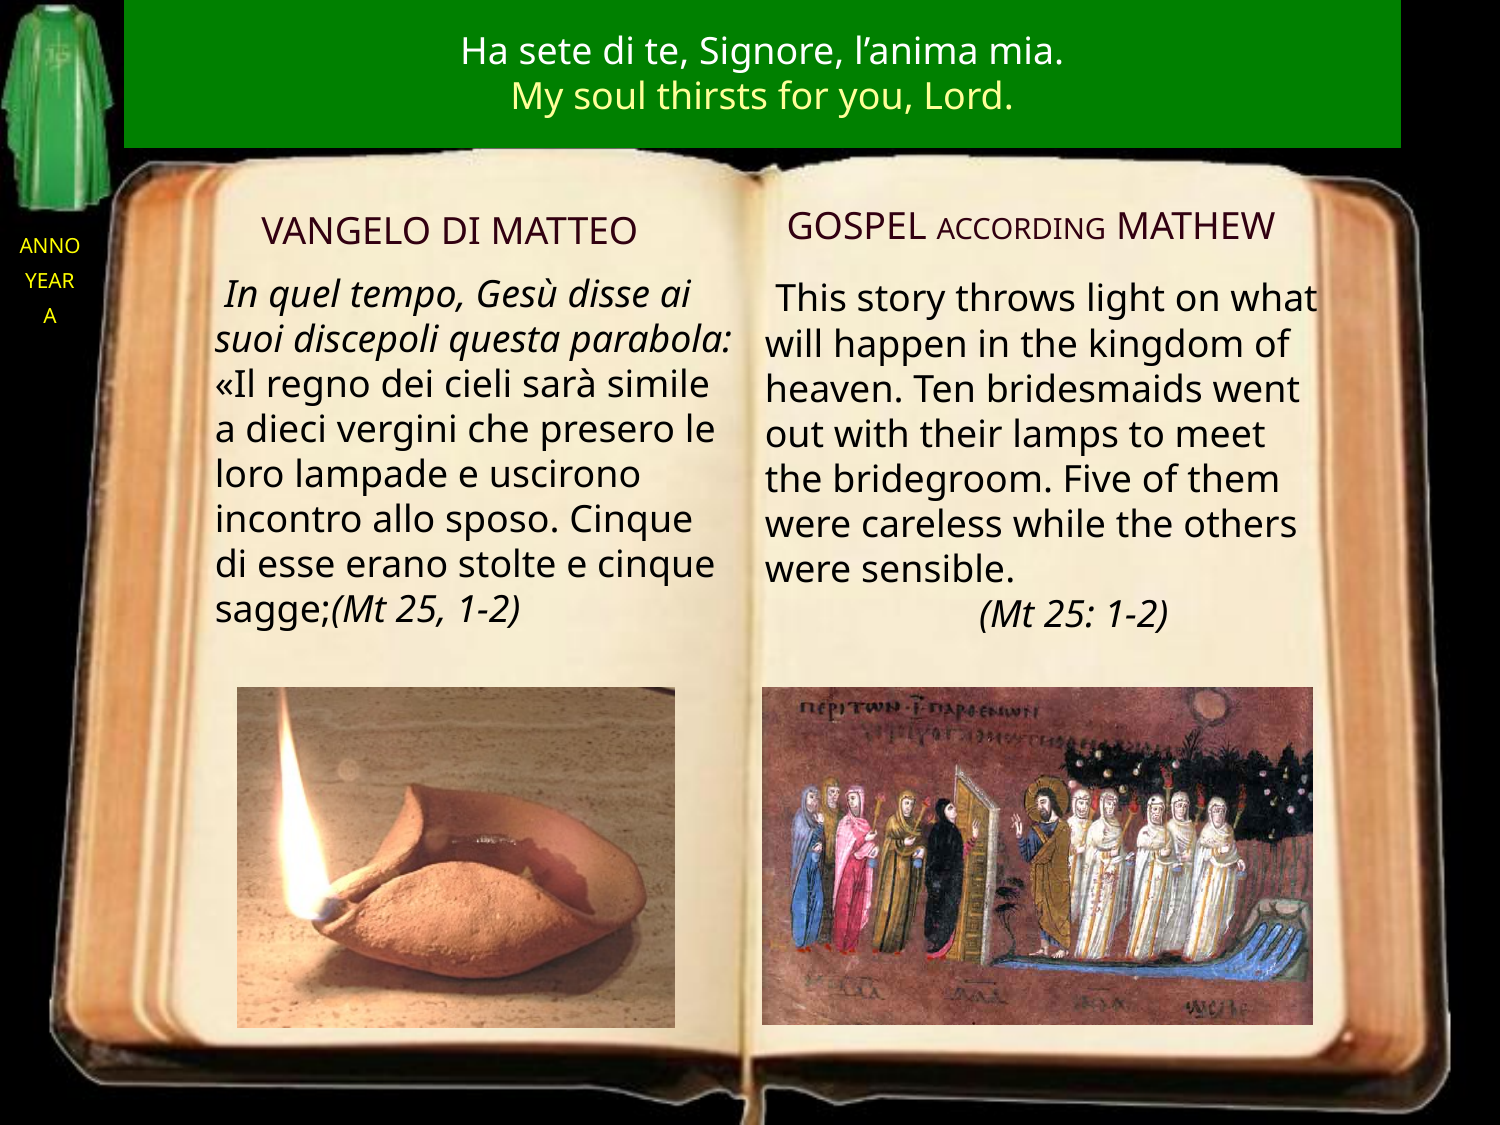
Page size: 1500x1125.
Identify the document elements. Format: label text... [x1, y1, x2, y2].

text_box VANGELO DI MATTEO [149, 199, 750, 260]
title GOSPEL ACCORDING MATHEW [750, 200, 1425, 250]
text_box This story throws light on what will happen in the kingdom of heaven. Ten bridesmaids went out with their lamps to meet the bridegroom. Five of them were careless while the others were sensible. (Mt 25: 1-2) [749, 262, 1338, 688]
text_box ANNO YEAR A [0, 224, 100, 336]
text_box In quel tempo, Gesù disse ai suoi discepoli questa parabola: «Il regno dei cieli sarà simile a dieci vergini che presero le loro lampade e uscirono incontro allo sposo. Cinque di esse erano stolte e cinque sagge;(Mt 25, 1-2) [200, 262, 749, 638]
text_box Ha sete di te, Signore, l’anima mia. My soul thirsts for you, Lord. [124, 0, 1400, 148]
picture [0, 0, 1500, 1125]
